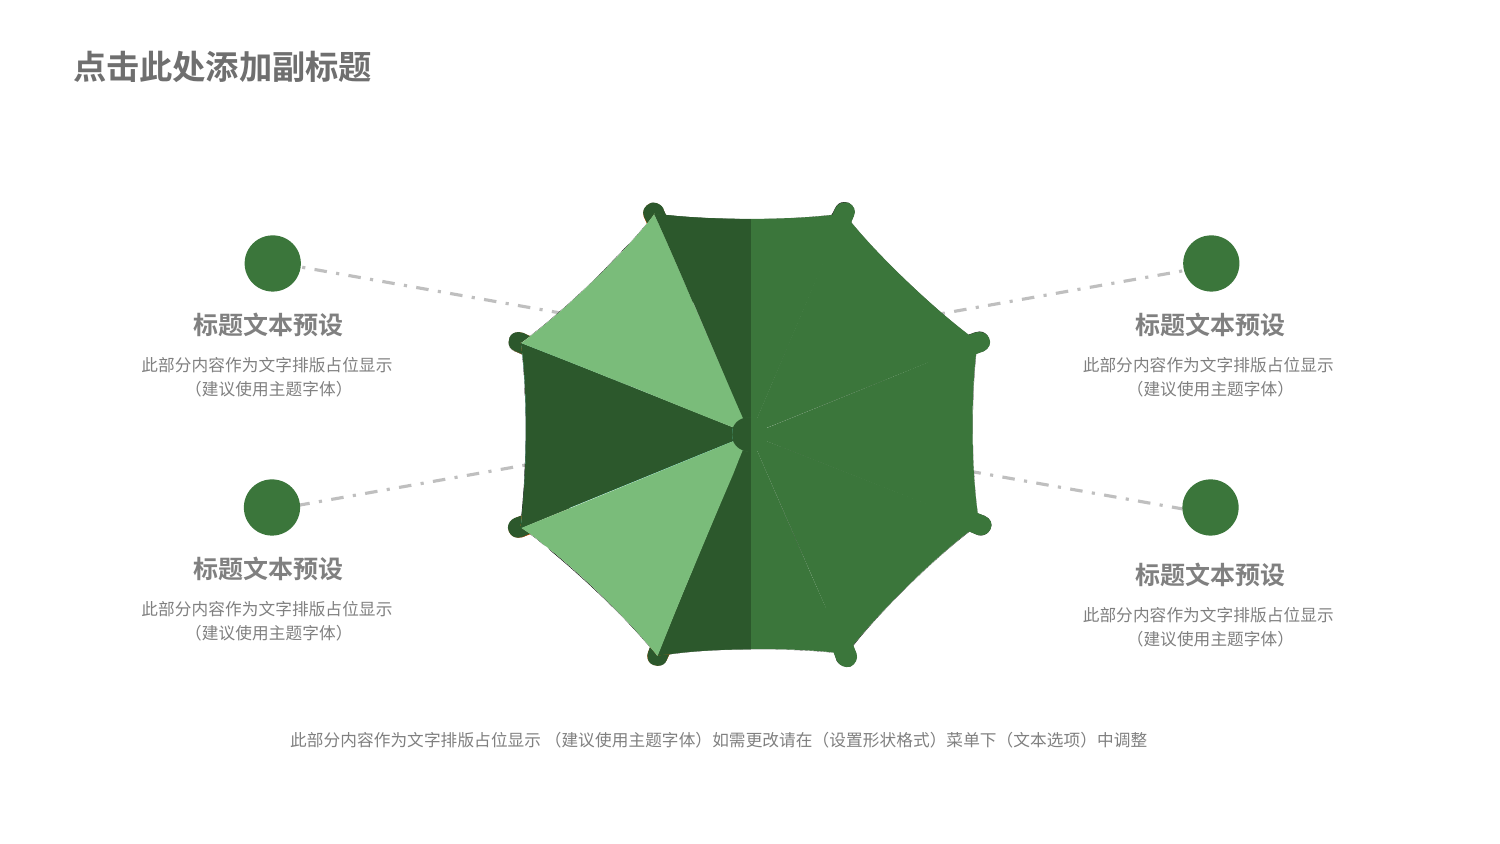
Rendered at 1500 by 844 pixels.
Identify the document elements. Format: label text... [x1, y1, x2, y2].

text_box 点击此处添加副标题 [53, 36, 786, 97]
text_box 此部分内容作为文字排版占位显示 （建议使用主题字体）如需更改请在（设置形状格式）菜单下（文本选项）中调整 [211, 726, 1227, 756]
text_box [132, 235, 501, 655]
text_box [999, 235, 1347, 661]
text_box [506, 200, 994, 669]
